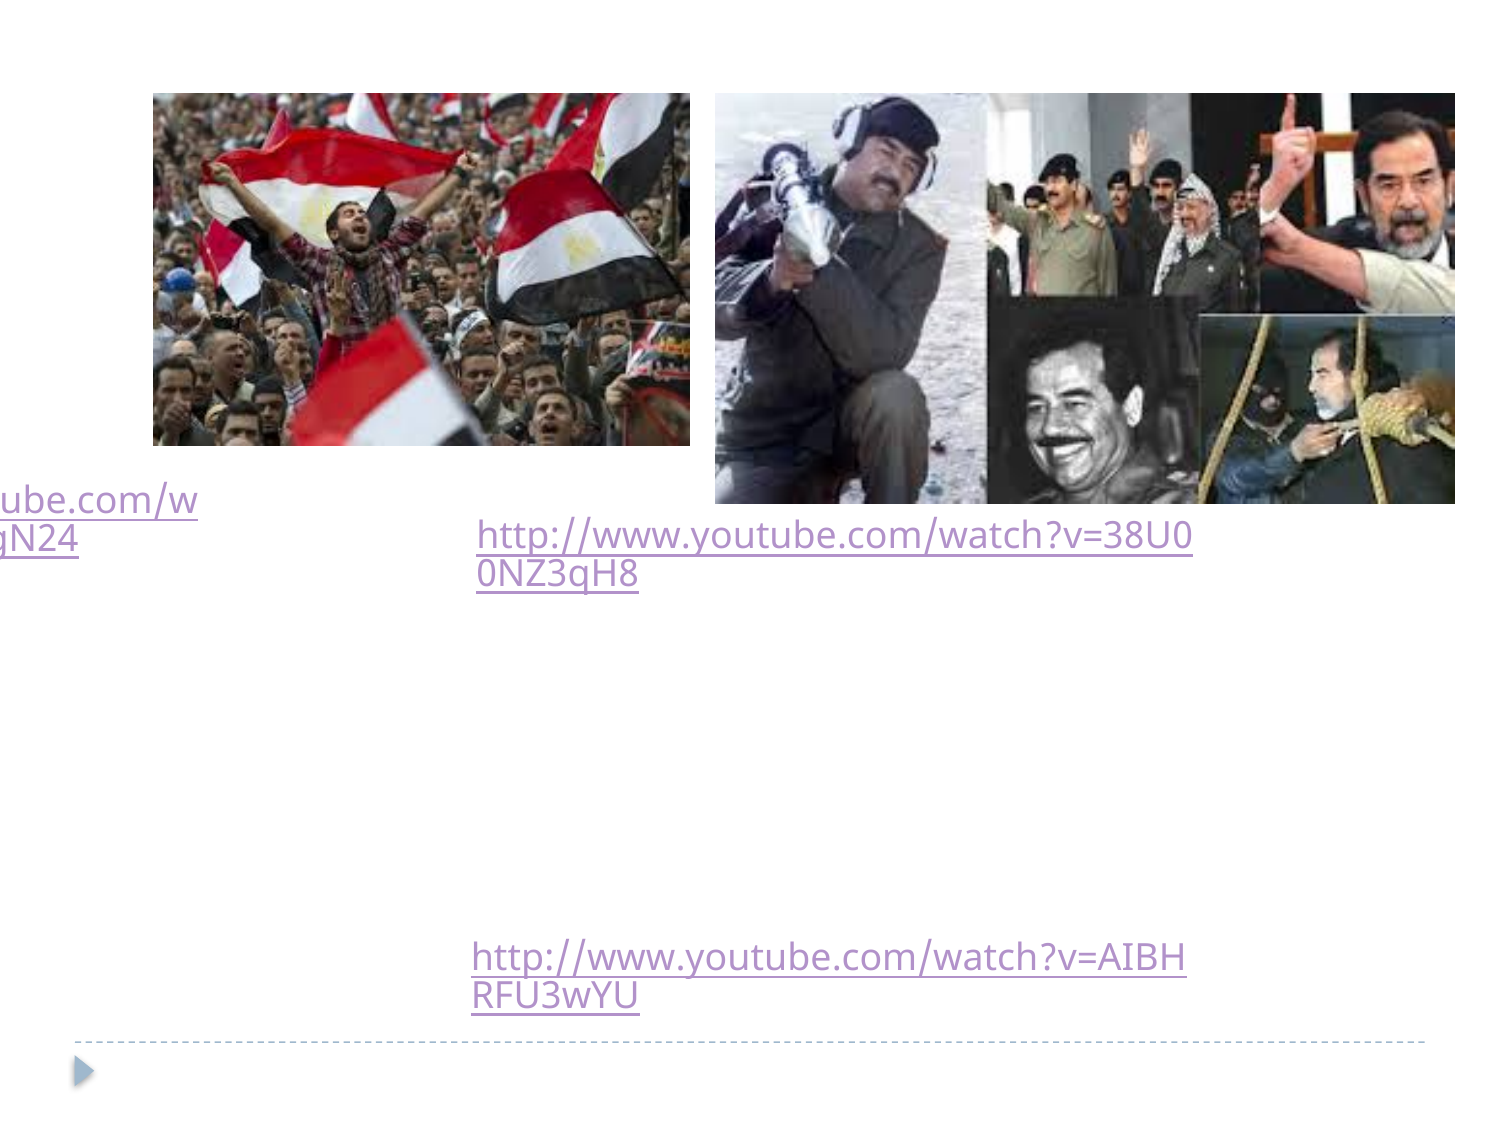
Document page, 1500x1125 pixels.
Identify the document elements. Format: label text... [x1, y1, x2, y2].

text_box http://www.youtube.com/watch?v=AIBHRFU3wYU [621, 925, 1371, 1035]
picture [715, 93, 1455, 505]
text_box http://www.youtube.com/watch?v=O9uPR-IgN24 http://www.youtube.com/watch?v=B9MIpCaV2pM&list=PLE515BB0C41F8E54D http://www.youtube.com/watch?v=_JuUUojjkcY&list=PLE515BB0C41F8E54D [58, 468, 586, 765]
picture [152, 93, 691, 446]
text_box http://www.youtube.com/watch?v=38U00NZ3qH8 [621, 503, 1371, 613]
